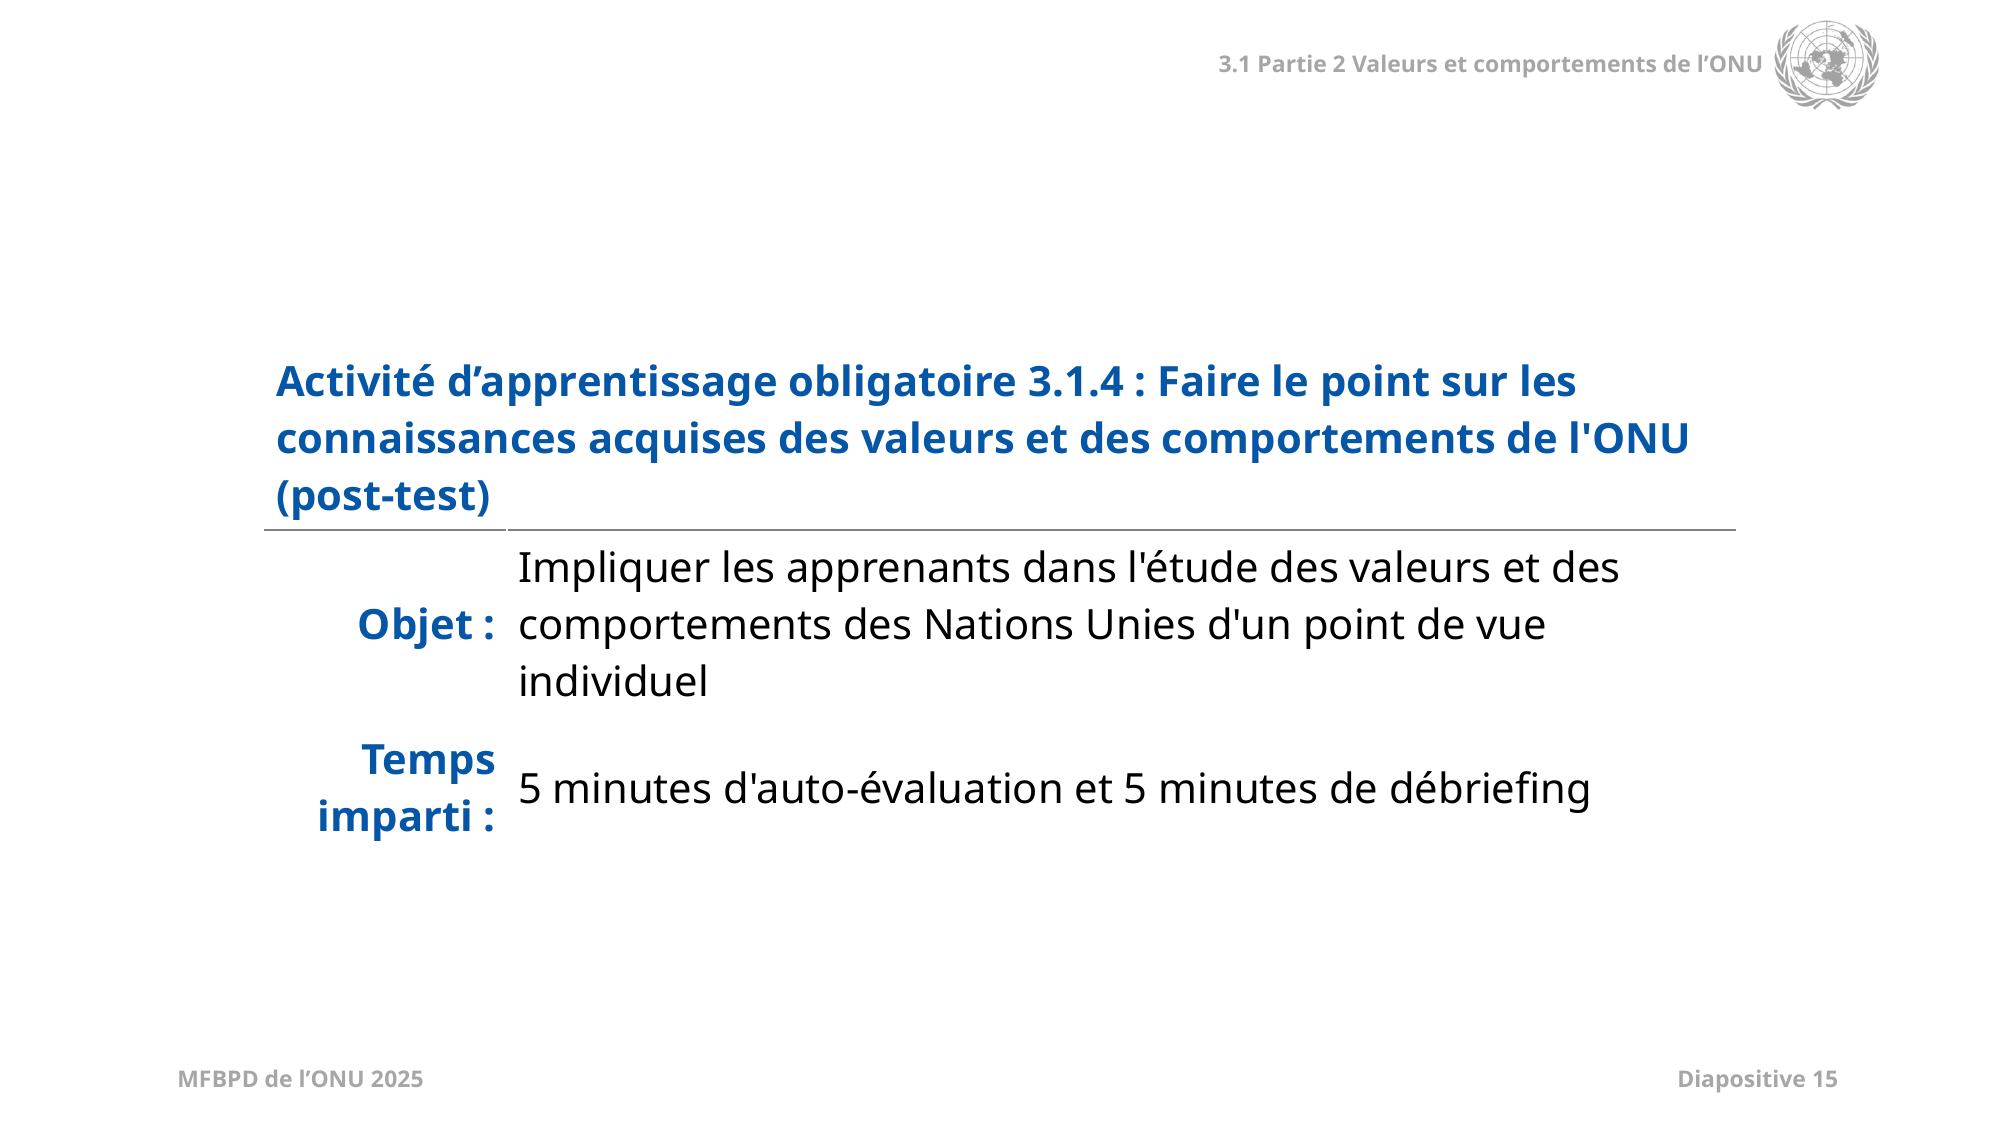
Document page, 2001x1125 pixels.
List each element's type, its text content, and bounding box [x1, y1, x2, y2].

table_cell 5 minutes d'auto-évaluation et 5 minutes de débriefing [508, 717, 1734, 857]
table_header Activité d’apprentissage obligatoire 3.1.4 : Faire le point sur les connaissances acquises des valeurs et des comportements de l'ONU (post-test) [266, 345, 1734, 529]
table_cell Impliquer les apprenants dans l'étude des valeurs et des comportements des Nations Unies d'un point de vue individuel [508, 531, 1734, 715]
table_cell Temps imparti : [266, 717, 506, 857]
table_cell Objet : [266, 531, 506, 715]
